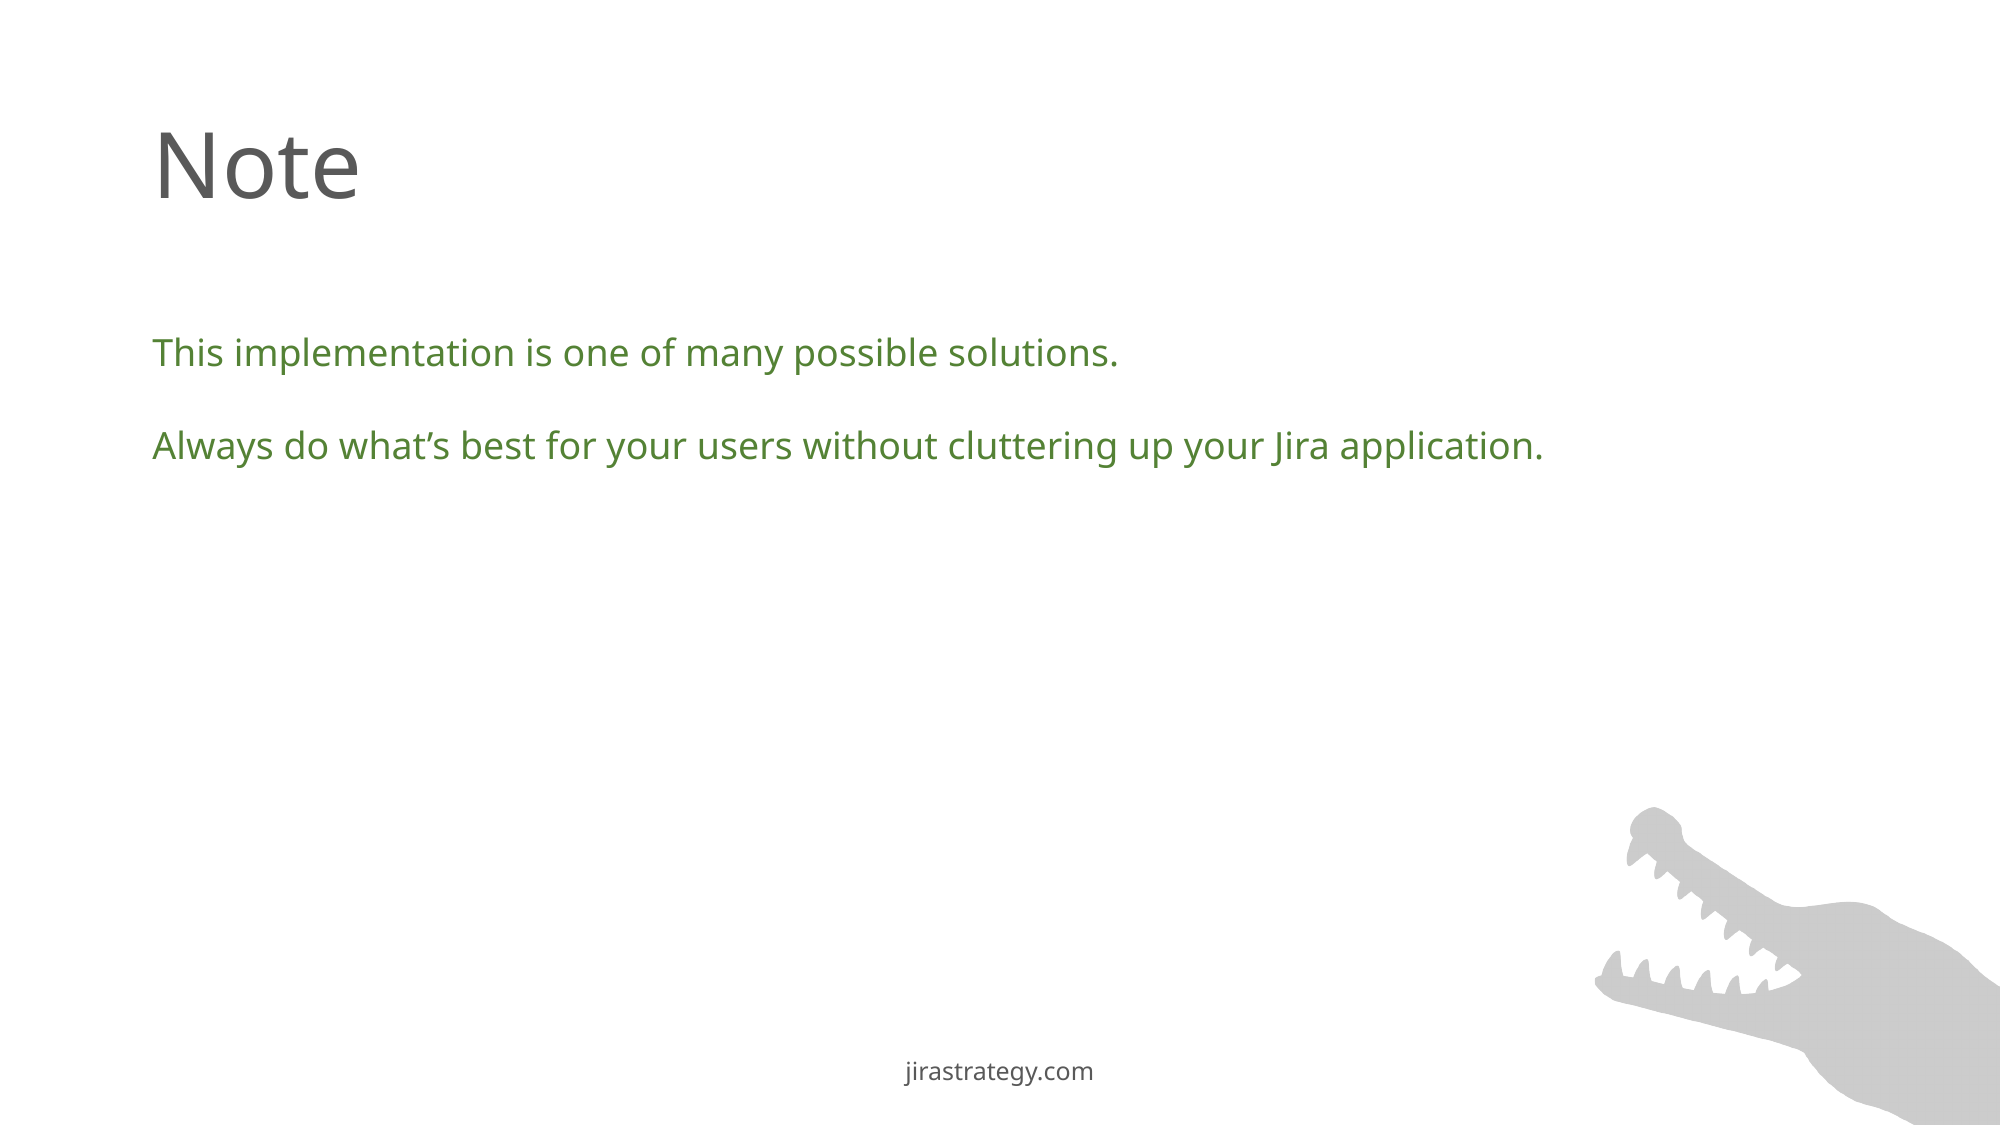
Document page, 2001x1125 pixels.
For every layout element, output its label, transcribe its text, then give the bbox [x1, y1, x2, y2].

picture [1594, 807, 2000, 1125]
footer jirastrategy.com [662, 1042, 1338, 1103]
title Note [137, 59, 1863, 278]
list This implementation is one of many possible solutions. Always do what’s best for your users without cluttering up your Jira application. [137, 299, 1863, 1014]
